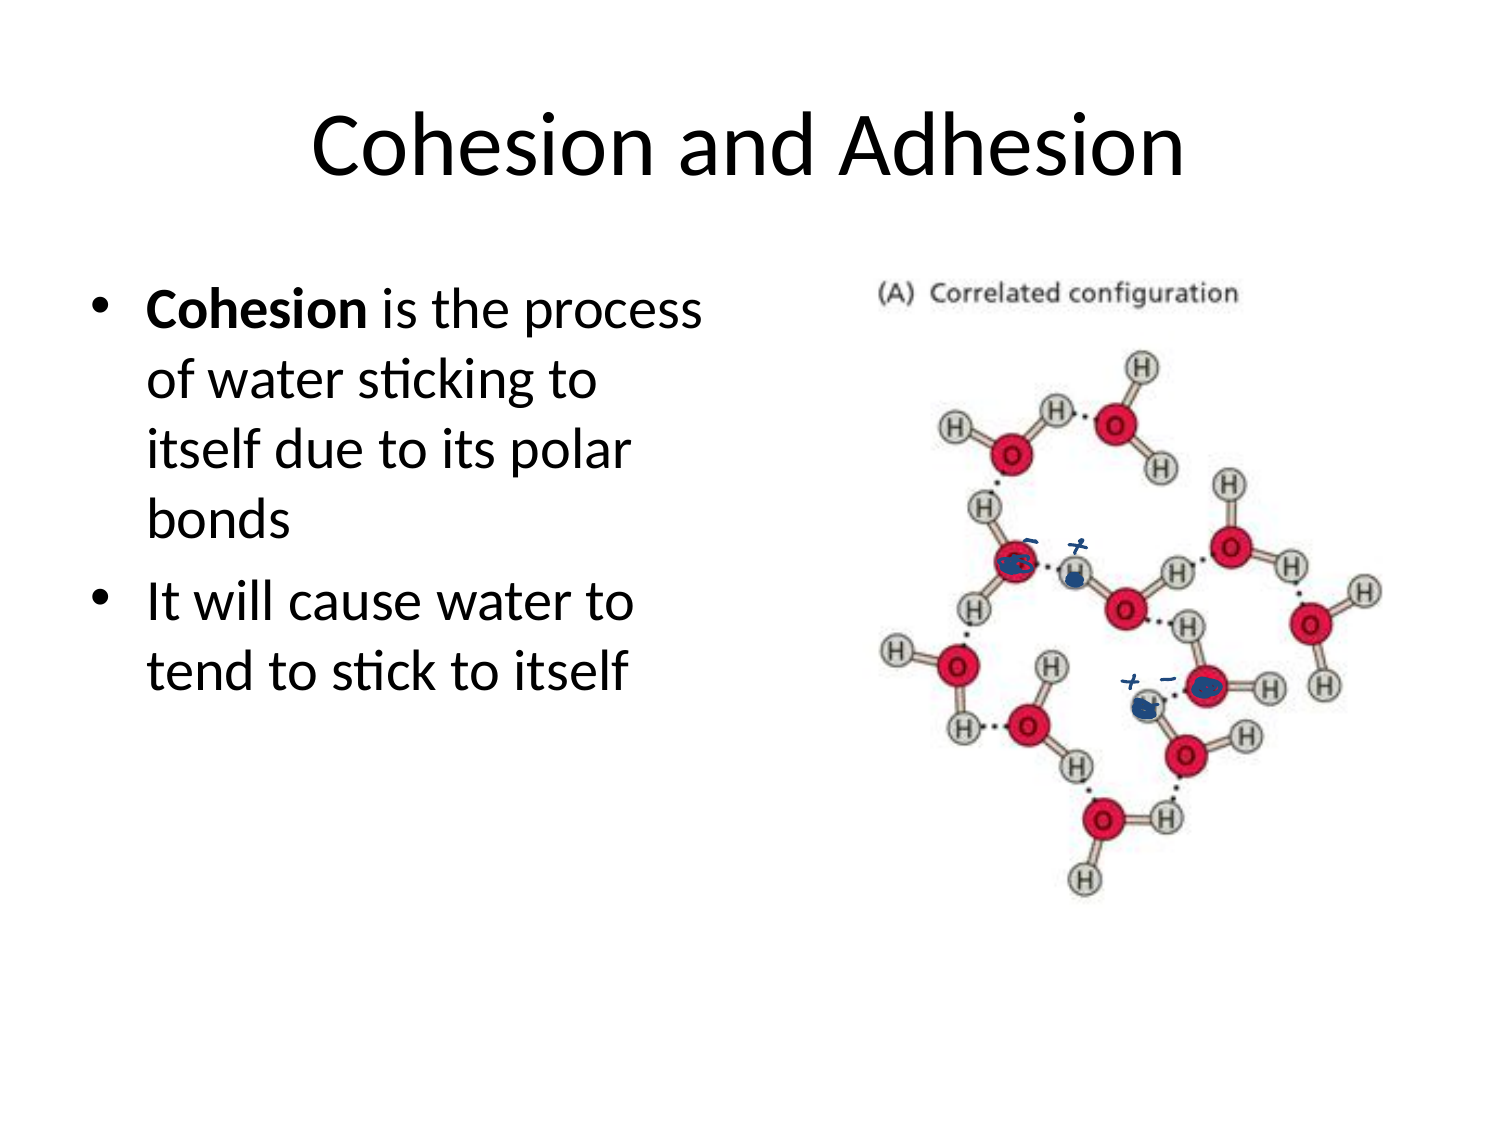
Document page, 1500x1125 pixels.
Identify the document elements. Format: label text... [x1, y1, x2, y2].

title Cohesion and Adhesion [75, 45, 1425, 233]
picture [862, 262, 1401, 935]
list Cohesion is the process of water sticking to itself due to its polar bonds It will cause water to tend to stick to itself [75, 262, 738, 1005]
